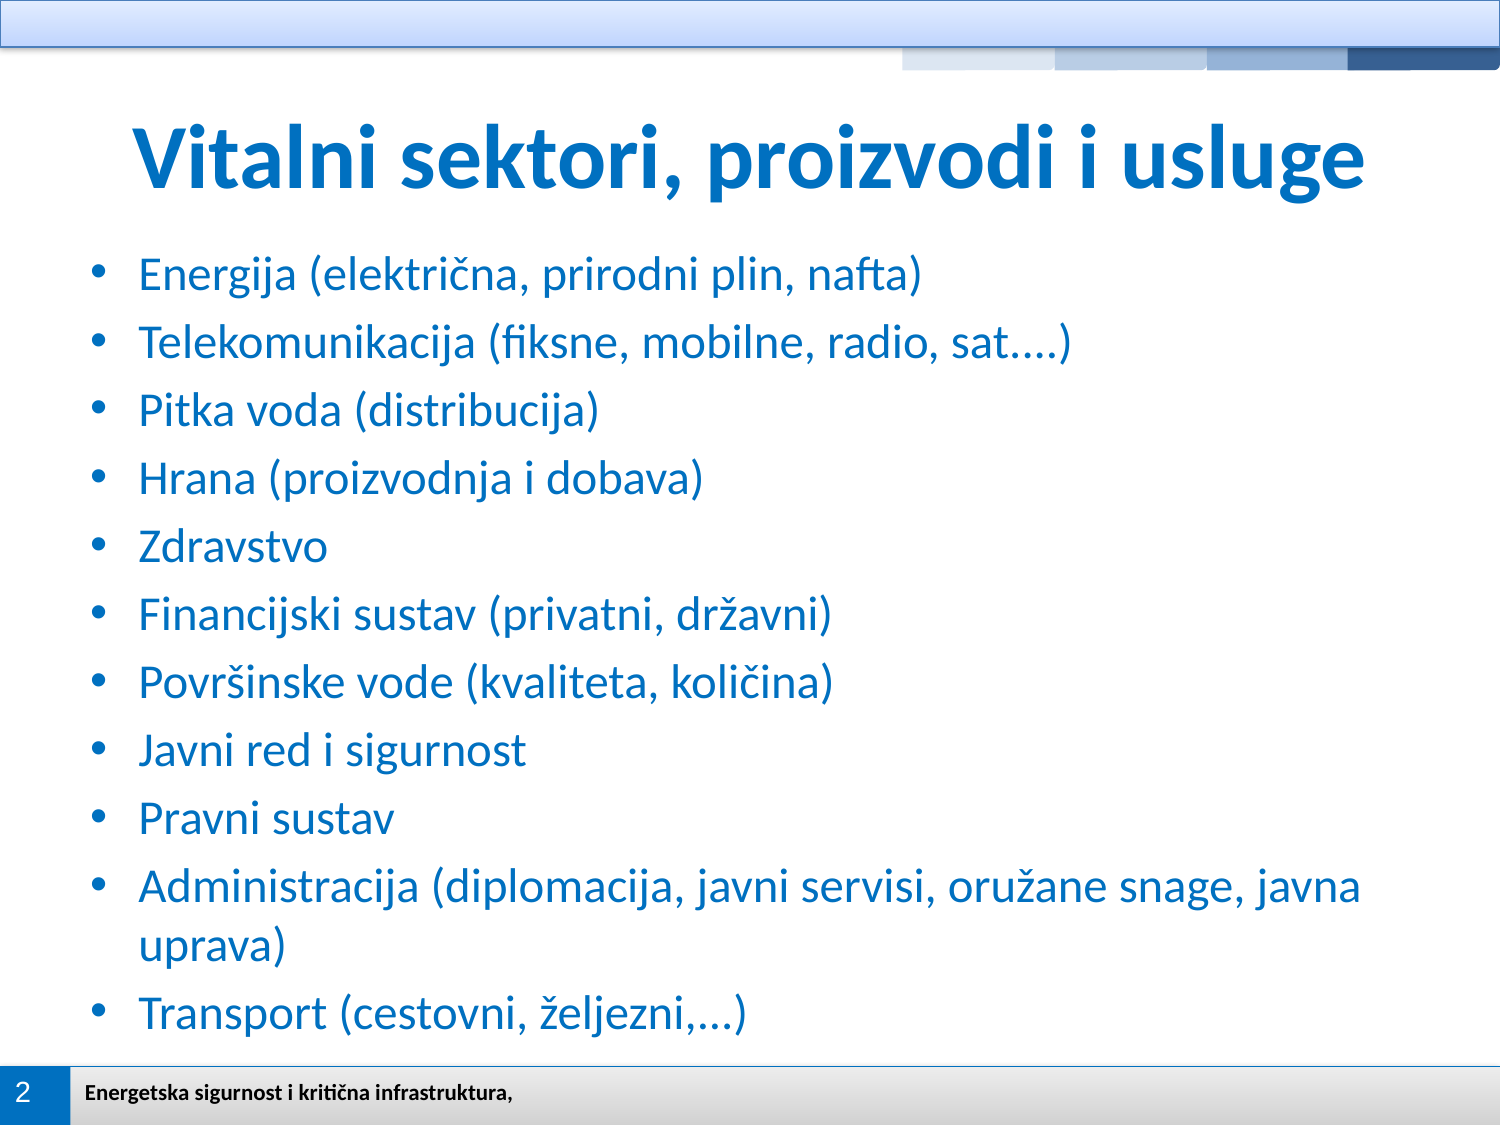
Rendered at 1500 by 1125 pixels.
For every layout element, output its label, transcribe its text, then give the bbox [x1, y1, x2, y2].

list Energija (električna, prirodni plin, nafta) Telekomunikacija (fiksne, mobilne, radio, sat....) Pitka voda (distribucija) Hrana (proizvodnja i dobava) Zdravstvo Financijski sustav (privatni, državni) Površinske vode (kvaliteta, količina) Javni red i sigurnost Pravni sustav Administracija (diplomacija, javni servisi, oružane snage, javna uprava) Transport (cestovni, željezni,...) [74, 234, 1426, 1048]
title Vitalni sektori, proizvodi i usluge [74, 58, 1426, 234]
